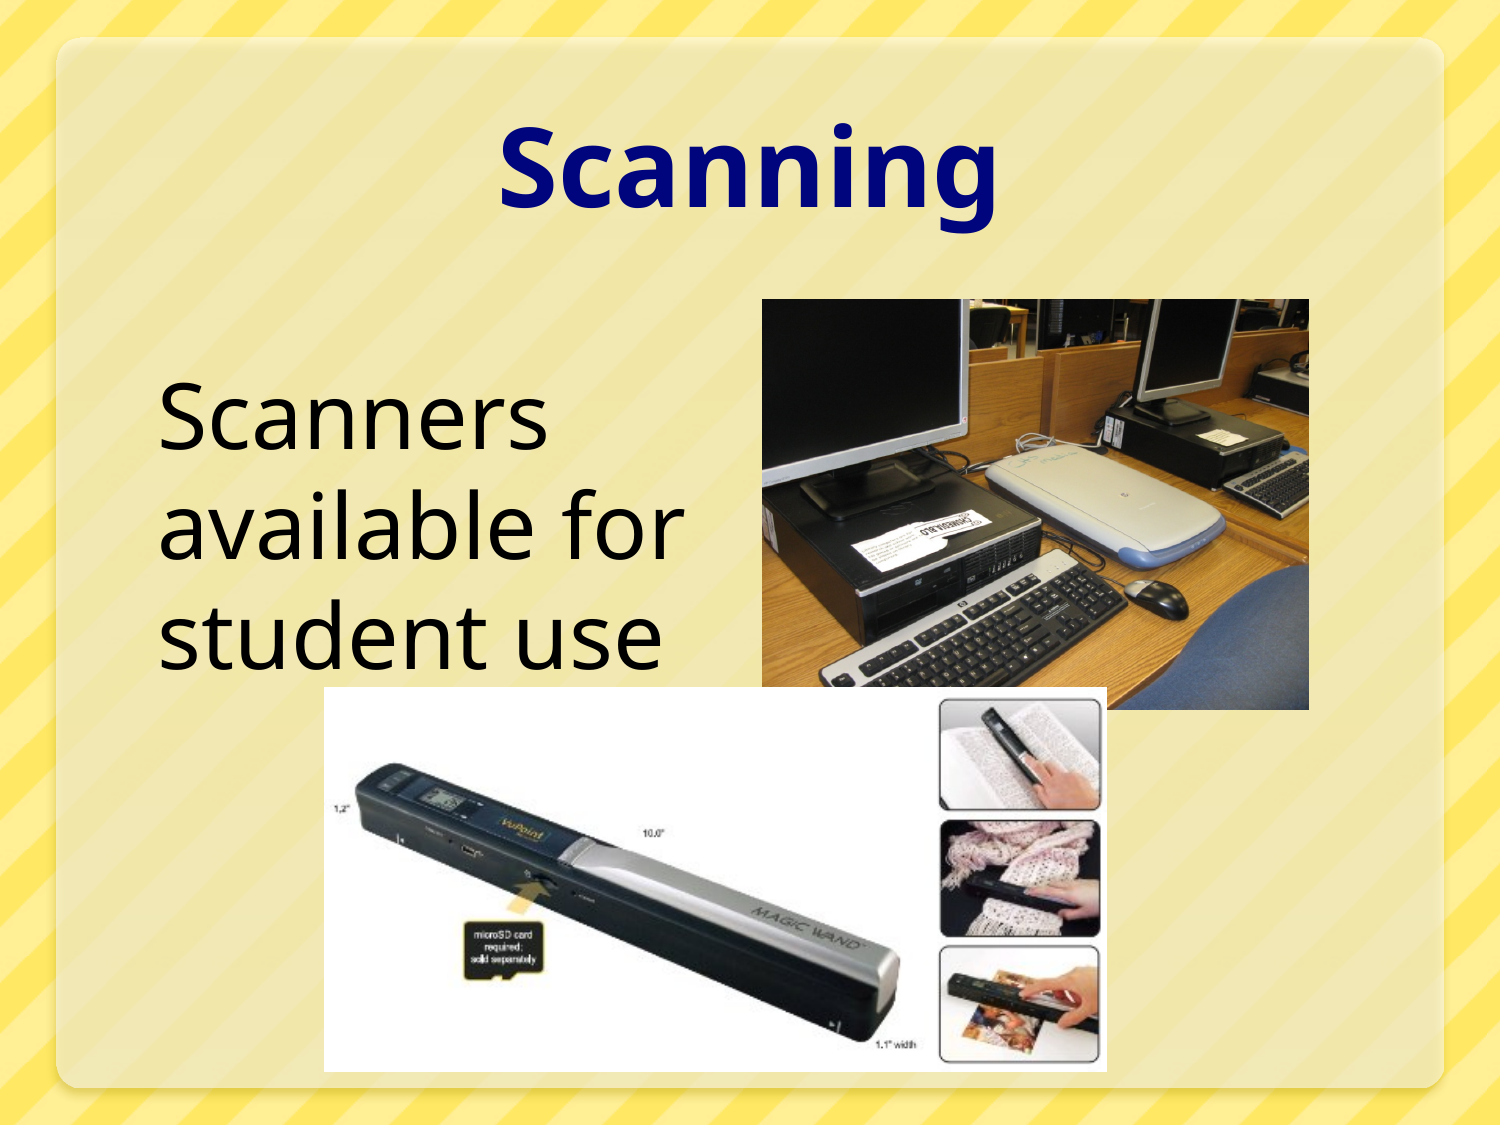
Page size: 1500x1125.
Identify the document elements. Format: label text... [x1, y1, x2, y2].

title Scanning [75, 50, 1425, 238]
picture [324, 687, 1107, 1072]
list Scanners available for student use [75, 350, 738, 725]
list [762, 299, 1309, 710]
